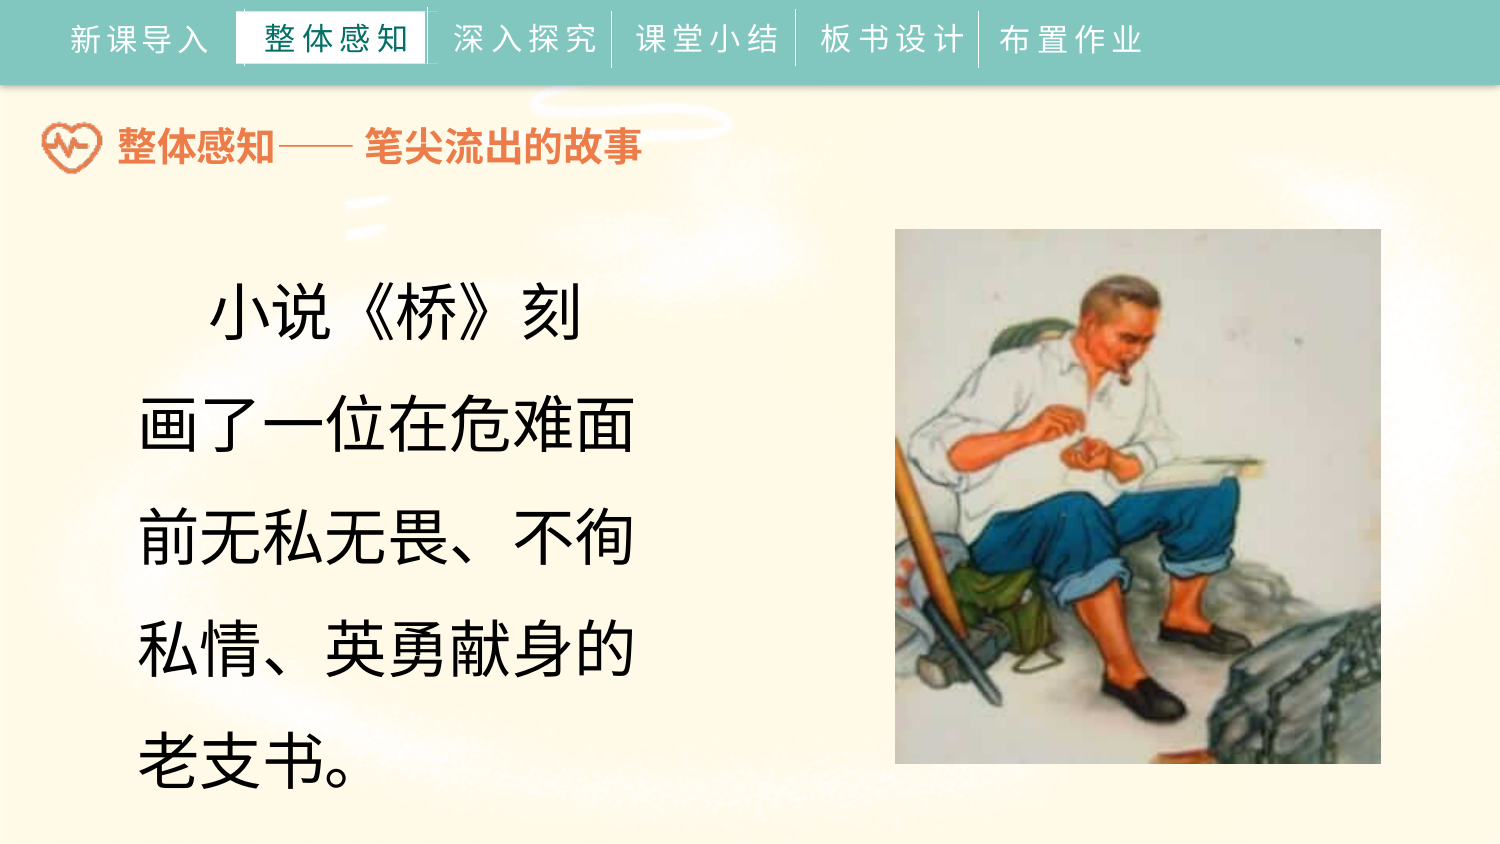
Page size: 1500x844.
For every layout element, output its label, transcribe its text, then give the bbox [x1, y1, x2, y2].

picture [895, 229, 1381, 764]
text_box 小说《桥》刻画了一位在危难面前无私无畏、不徇私情、英勇献身的老支书。 [126, 229, 656, 803]
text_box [0, 0, 1500, 86]
picture [36, 113, 107, 183]
text_box 整体感知—— 笔尖流出的故事 [107, 114, 1400, 178]
